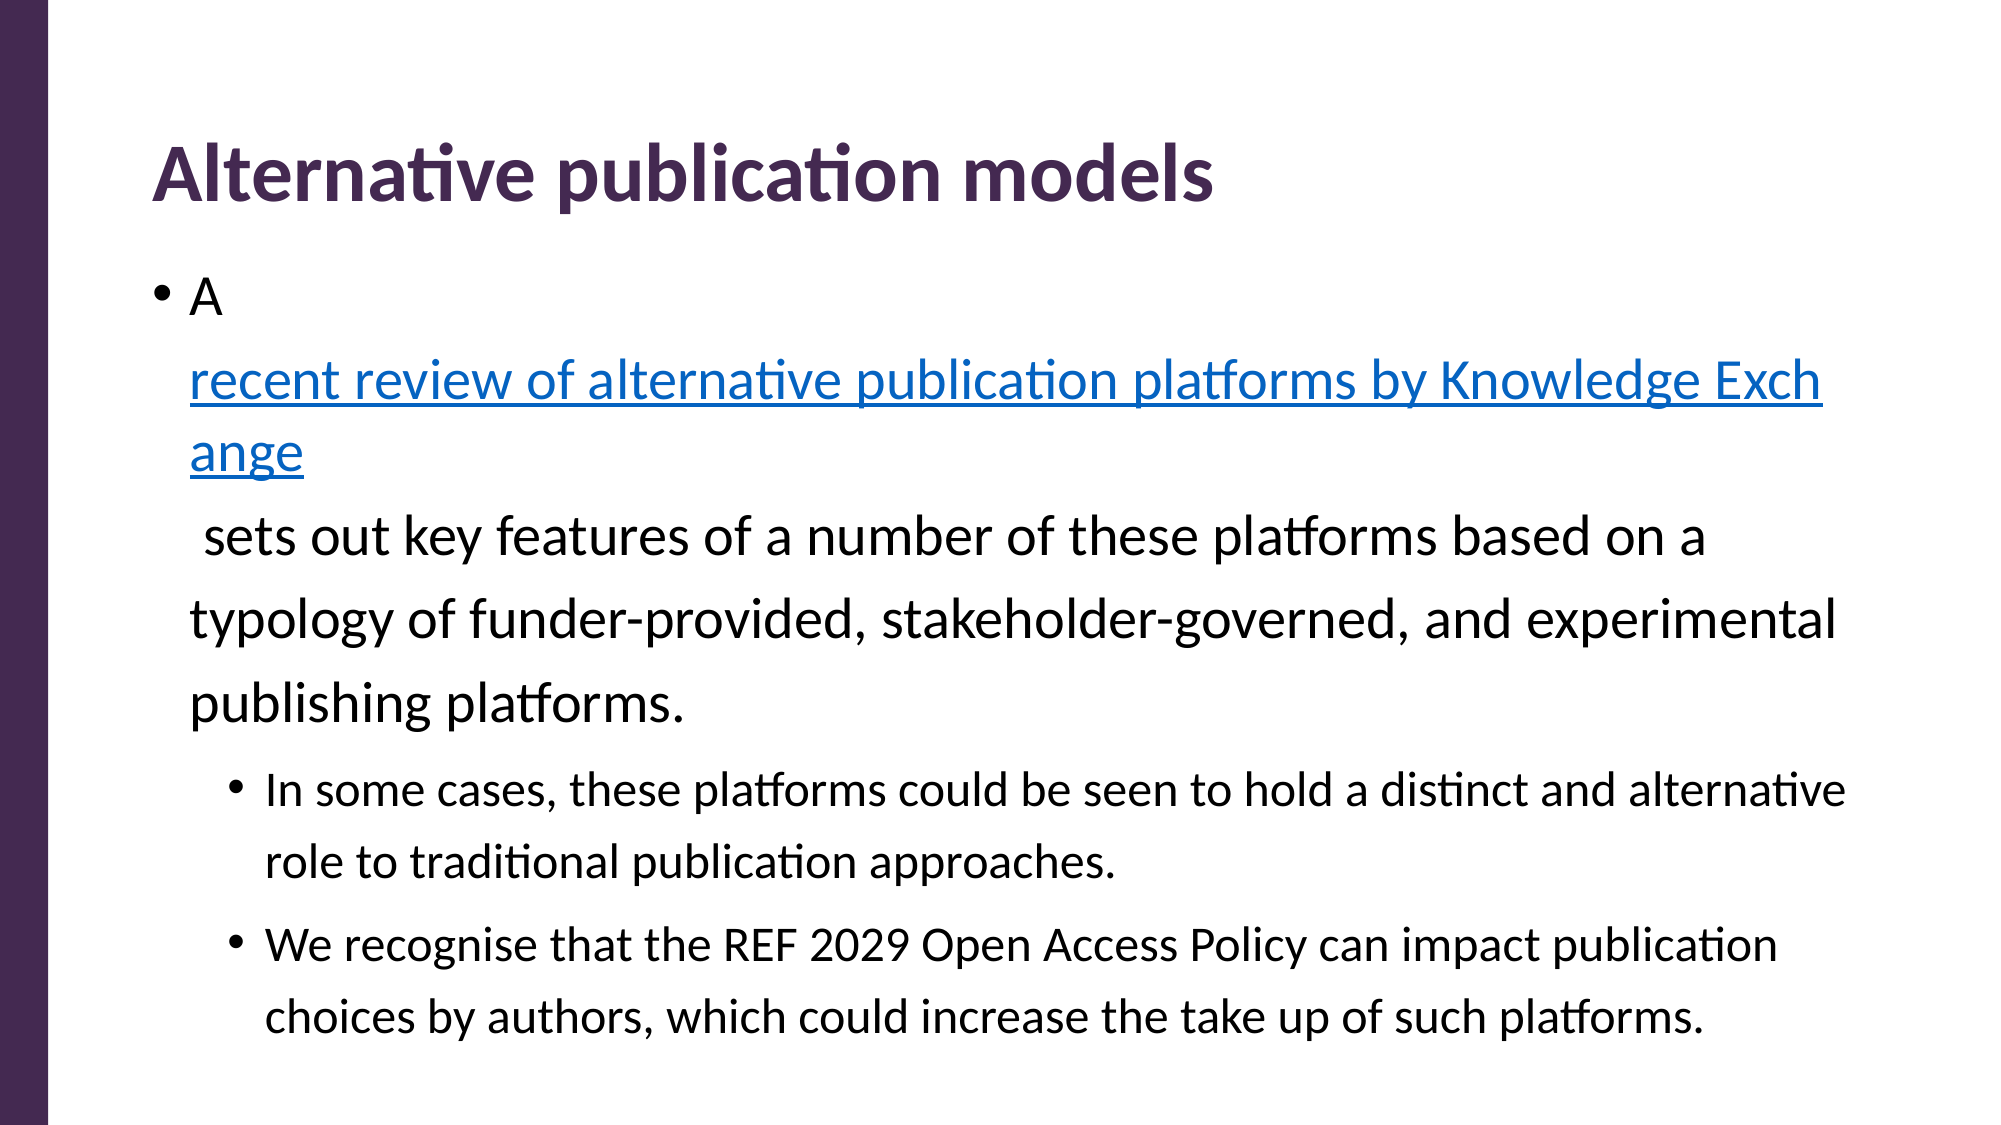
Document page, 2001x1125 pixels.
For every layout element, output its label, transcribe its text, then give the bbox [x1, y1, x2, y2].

text_box [0, 0, 49, 1125]
title Alternative publication models [137, 59, 1863, 235]
list A recent review of alternative publication platforms by Knowledge Exchange sets out key features of a number of these platforms based on a typology of funder-provided, stakeholder-governed, and experimental publishing platforms. In some cases, these platforms could be seen to hold a distinct and alternative role to traditional publication approaches. We recognise that the REF 2029 Open Access Policy can impact publication choices by authors, which could increase the take up of such platforms. [137, 235, 1863, 1078]
